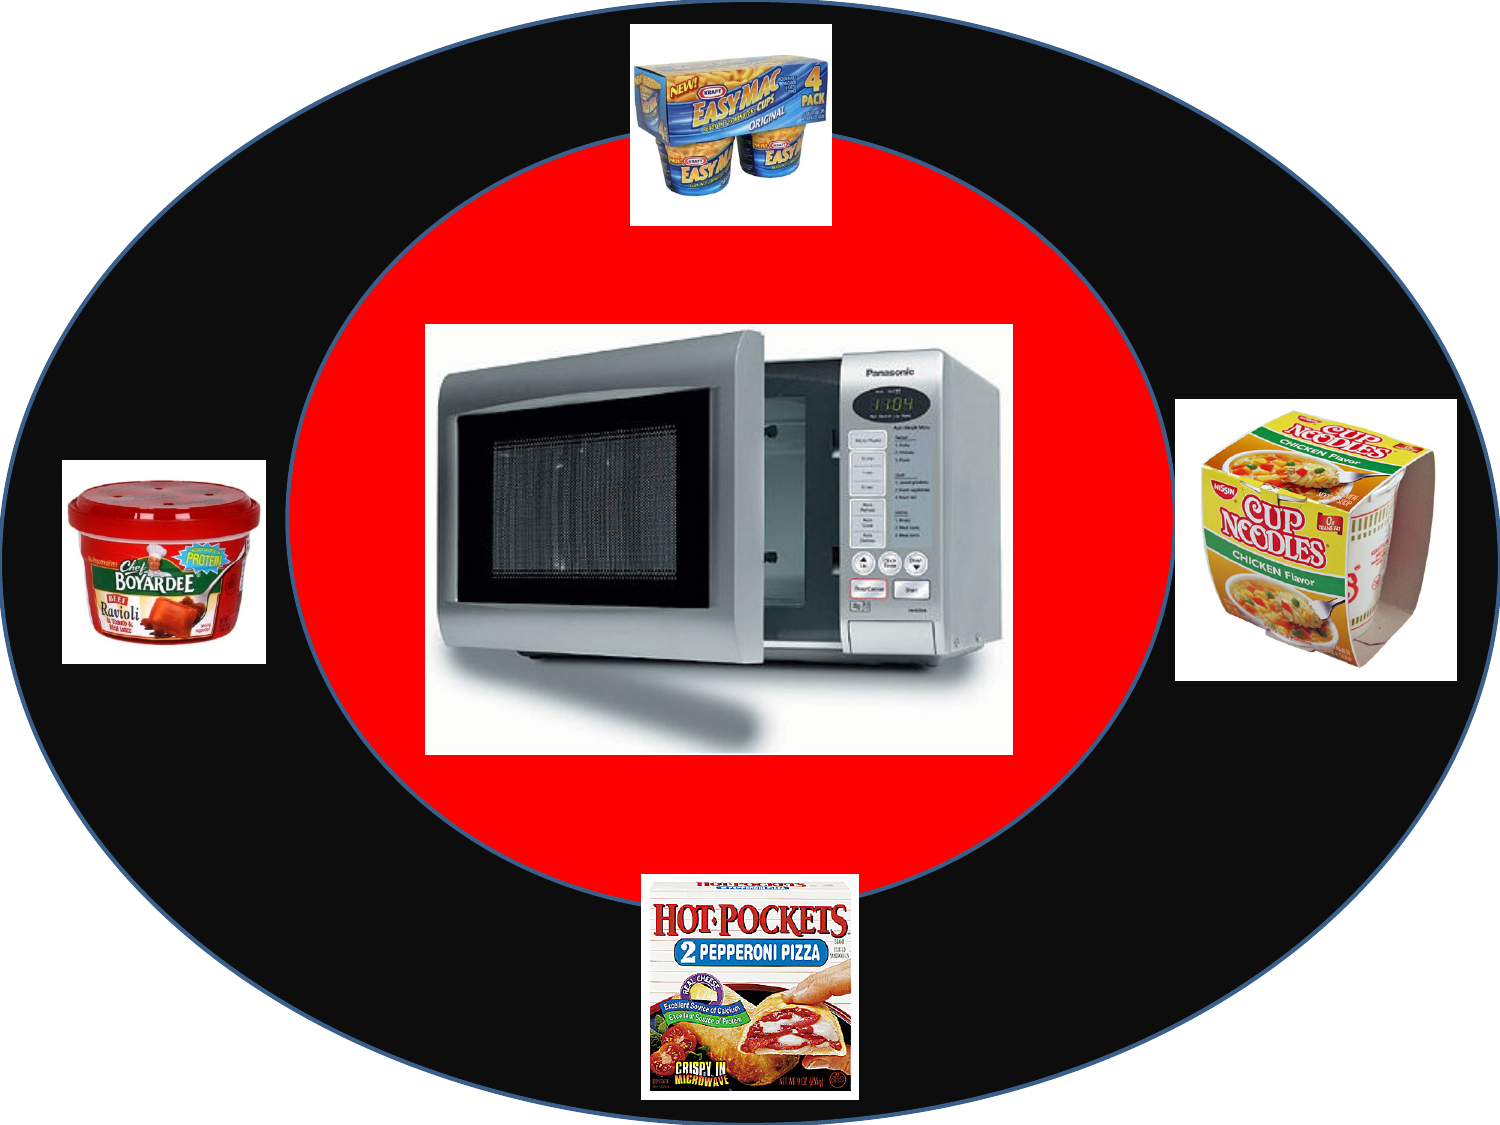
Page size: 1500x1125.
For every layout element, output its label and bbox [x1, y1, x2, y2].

picture [1174, 398, 1457, 681]
picture [62, 460, 266, 665]
picture [641, 874, 859, 1101]
text_box [285, 134, 1169, 906]
picture [630, 23, 833, 226]
text_box [0, 0, 1500, 1125]
picture [425, 324, 1013, 756]
